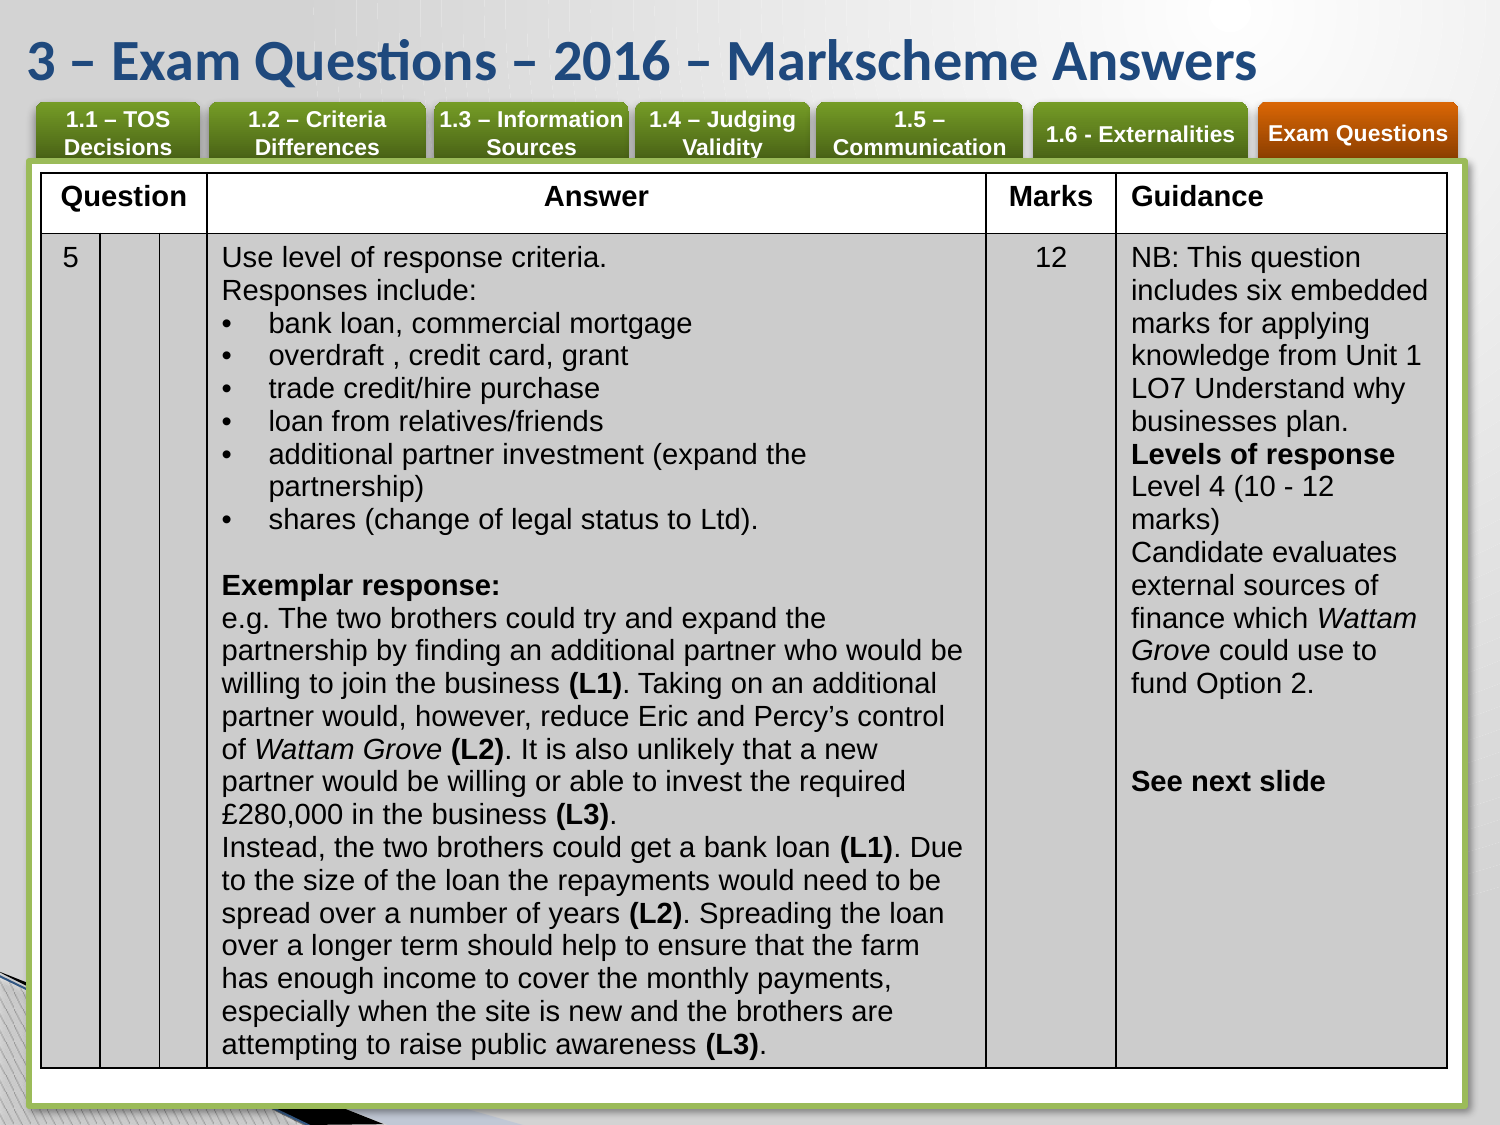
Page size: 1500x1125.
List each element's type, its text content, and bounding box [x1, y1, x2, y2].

table_header Answer [208, 174, 985, 233]
table_cell 12 [987, 234, 1115, 1067]
table_cell [160, 234, 206, 1067]
title 3 – Exam Questions – 2016 – Markscheme Answers [11, 11, 1465, 102]
table_cell 5 [42, 234, 99, 1067]
table_header Question [42, 174, 206, 233]
table_cell NB: This question includes six embedded marks for applying knowledge from Unit 1 LO7 Understand why businesses plan. Levels of response Level 4 (10 - 12 marks) Candidate evaluates external sources of finance which Wattam Grove could use to fund Option 2. See next slide [1117, 234, 1446, 1067]
table_cell [101, 234, 159, 1067]
table_header Marks [987, 174, 1115, 233]
picture [281, 1114, 303, 1125]
table_cell Use level of response criteria. Responses include: bank loan, commercial mortgage overdraft , credit card, grant trade credit/hire purchase loan from relatives/friends additional partner investment (expand the partnership) shares (change of legal status to Ltd). Exemplar response: e.g. The two brothers could try and expand the partnership by finding an additional partner who would be willing to join the business (L1). Taking on an additional partner would, however, reduce Eric and Percy’s control of Wattam Grove (L2). It is also unlikely that a new partner would be willing or able to invest the required £280,000 in the business (L3). Instead, the two brothers could get a bank loan (L1). Due to the size of the loan the repayments would need to be spread over a number of years (L2). Spreading the loan over a longer term should help to ensure that the farm has enough income to cover the monthly payments, especially when the site is new and the brothers are attempting to raise public awareness (L3). [208, 234, 985, 1067]
table_header Guidance [1117, 174, 1446, 233]
